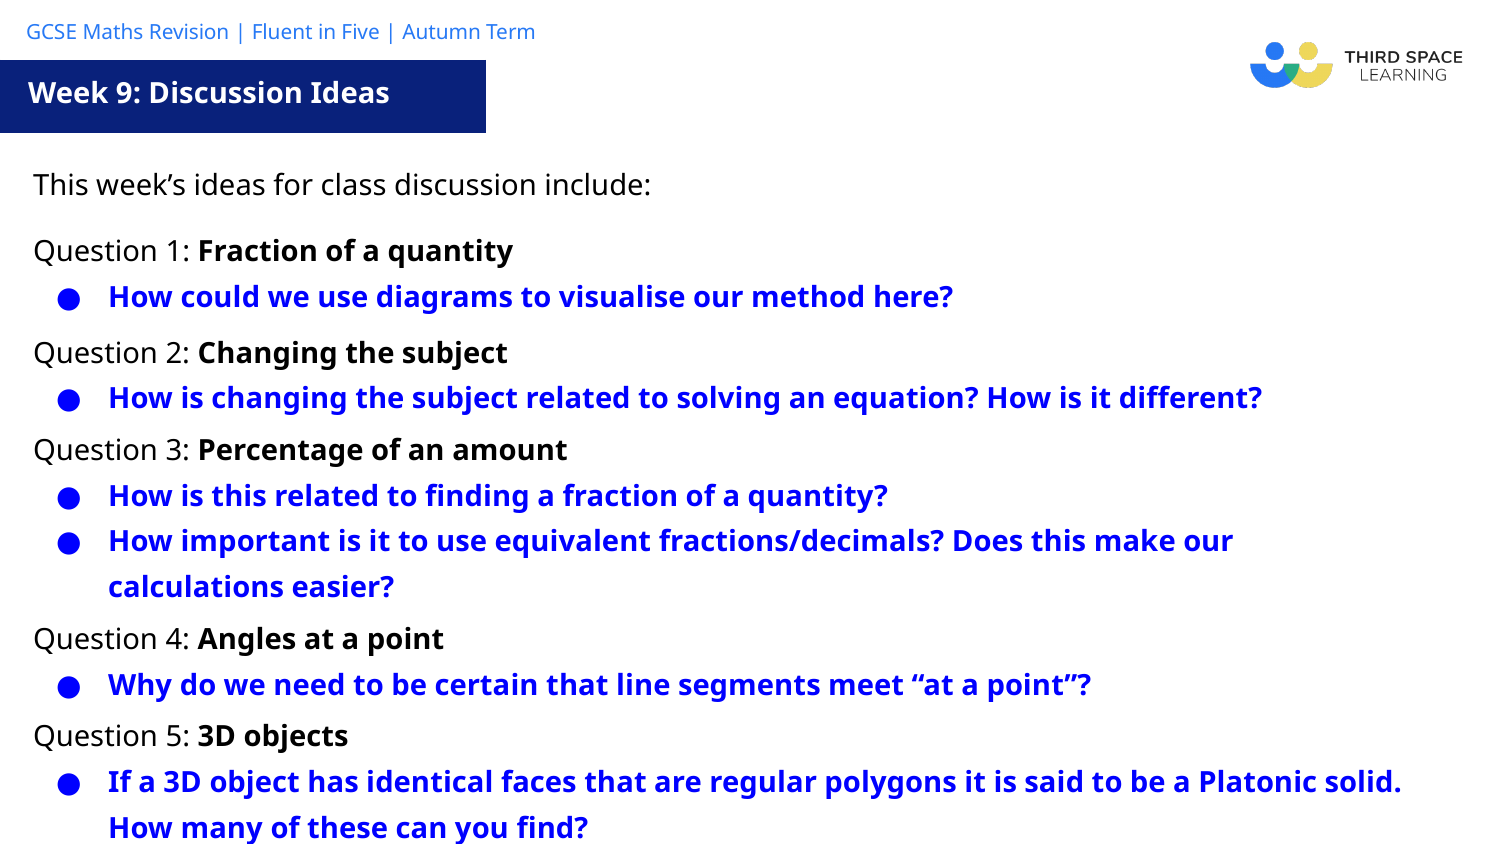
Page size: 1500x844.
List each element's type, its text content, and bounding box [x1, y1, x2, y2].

table_cell Question 4: Angles at a point Why do we need to be certain that line segments meet “at a point”? [29, 610, 1415, 706]
picture [1250, 33, 1465, 99]
table_header This week’s ideas for class discussion include: [29, 149, 1415, 206]
text_box Week 9: Discussion Ideas [13, 59, 442, 125]
table_cell Question 3: Percentage of an amount How is this related to finding a fraction of a quantity? How important is it to use equivalent fractions/decimals? Does this make our calculations easier? [29, 421, 1415, 608]
table_cell Question 1: Fraction of a quantity How could we use diagrams to visualise our method here? [29, 208, 1415, 318]
table_cell Question 5: 3D objects If a 3D object has identical faces that are regular polygons it is said to be a Platonic solid. How many of these can you find? [29, 707, 1415, 844]
table_cell Question 2: Changing the subject How is changing the subject related to solving an equation? How is it different? [29, 319, 1415, 420]
